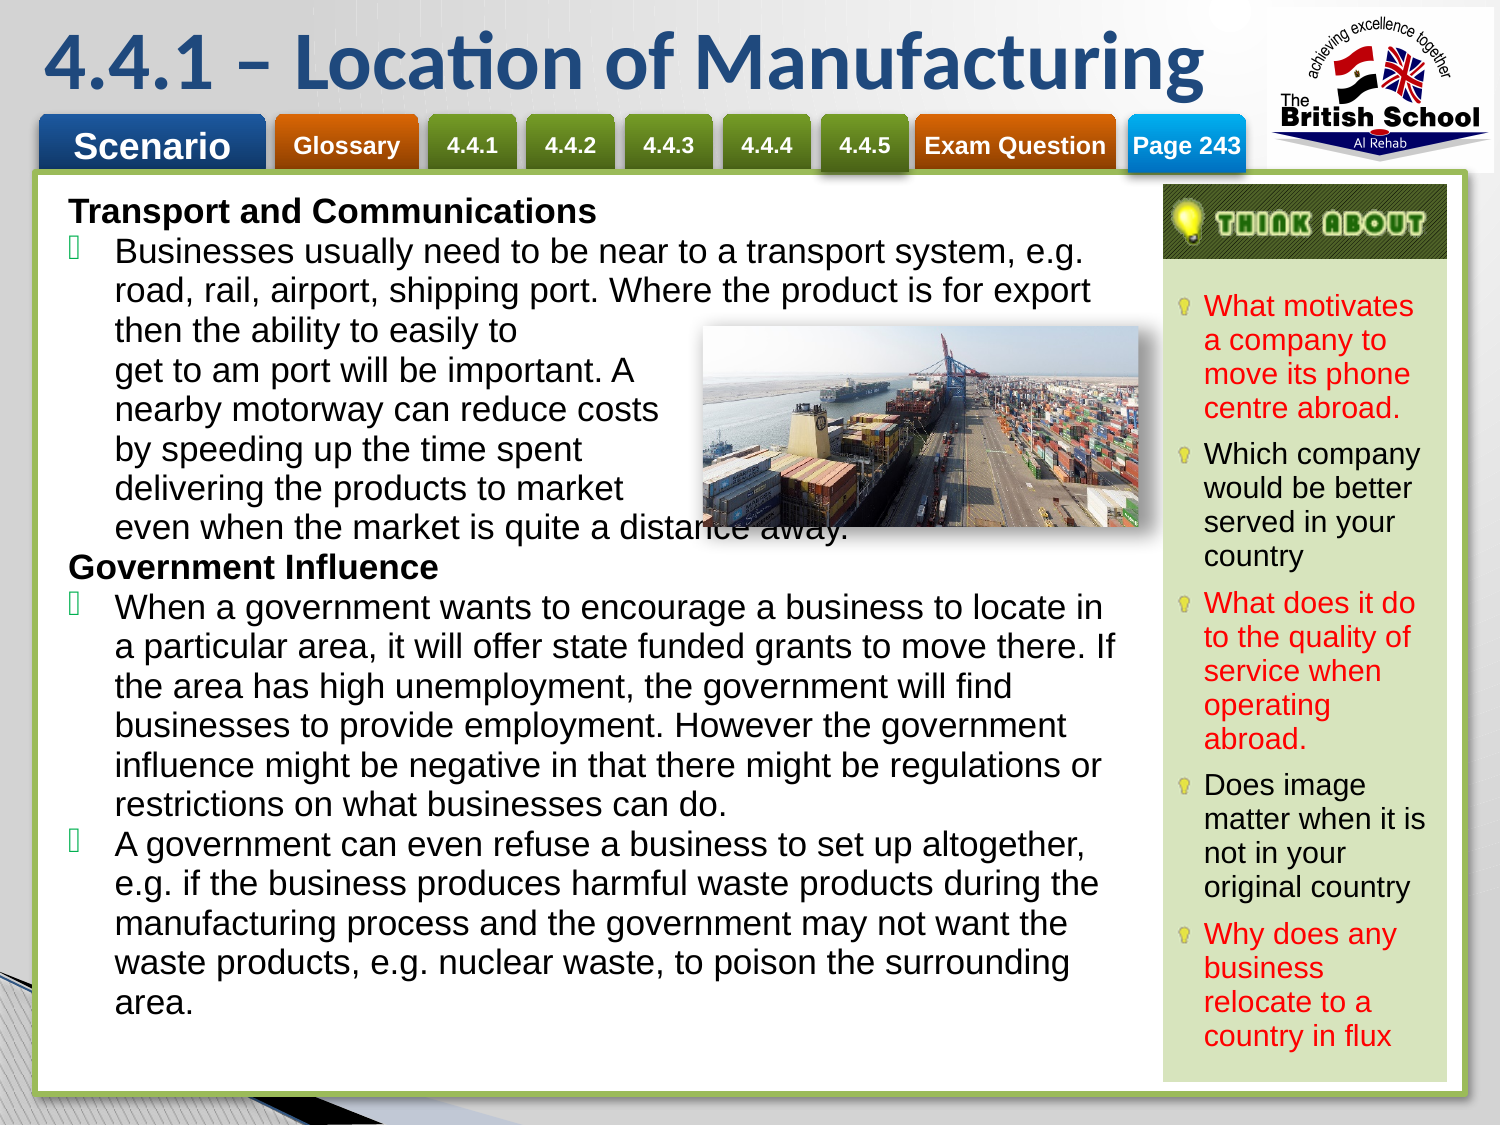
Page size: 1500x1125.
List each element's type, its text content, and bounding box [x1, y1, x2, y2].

table_header Transport and Communications Businesses usually need to be near to a transport system, e.g. road, rail, airport, shipping port. Where the product is for export then the ability to easily to get to am port will be important. A nearby motorway can reduce costs by speeding up the time spent delivering the products to market even when the market is quite a distance away. Government Influence When a government wants to encourage a business to locate in a particular area, it will offer state funded grants to move there. If the area has high unemployment, the government will find businesses to provide employment. However the government influence might be negative in that there might be regulations or restrictions on what businesses can do. A government can even refuse a business to set up altogether, e.g. if the business produces harmful waste products during the manufacturing process and the government may not want the waste products, e.g. nuclear waste, to poison the surrounding area. [53, 184, 1146, 1069]
table_cell What motivates a company to move its phone centre abroad. Which company would be better served in your country What does it do to the quality of service when operating abroad. Does image matter when it is not in your original country Why does any business relocate to a country in flux [1163, 259, 1447, 1082]
picture [281, 1114, 303, 1125]
picture [1267, 7, 1495, 173]
title 4.4.1 – Location of Manufacturing [29, 0, 1294, 118]
picture [1169, 195, 1430, 251]
picture [702, 325, 1139, 527]
picture [1174, 443, 1193, 465]
picture [1174, 294, 1193, 317]
picture [1174, 774, 1193, 796]
picture [1174, 592, 1193, 614]
table_header [1163, 184, 1447, 259]
text_box Page 243 [1127, 114, 1247, 173]
picture [1174, 923, 1193, 945]
